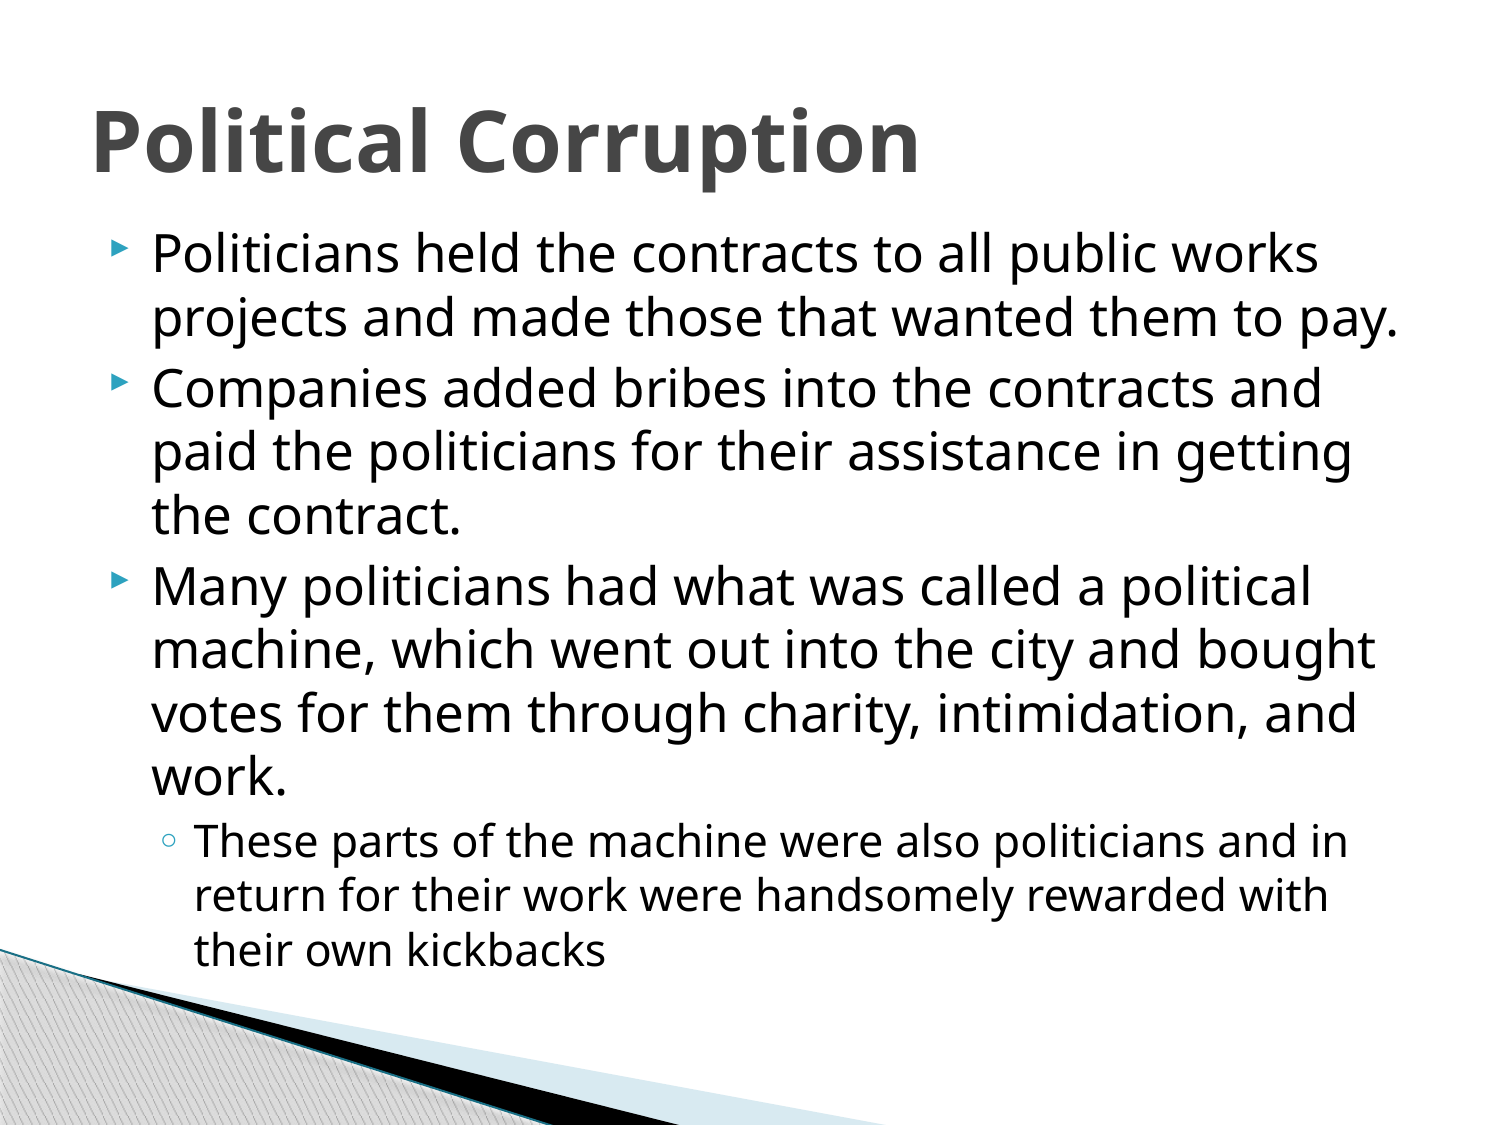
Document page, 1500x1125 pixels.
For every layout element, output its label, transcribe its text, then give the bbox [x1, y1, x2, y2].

title Political Corruption [75, 45, 1425, 233]
list Politicians held the contracts to all public works projects and made those that wanted them to pay. Companies added bribes into the contracts and paid the politicians for their assistance in getting the contract. Many politicians had what was called a political machine, which went out into the city and bought votes for them through charity, intimidation, and work. These parts of the machine were also politicians and in return for their work were handsomely rewarded with their own kickbacks [74, 212, 1426, 1006]
